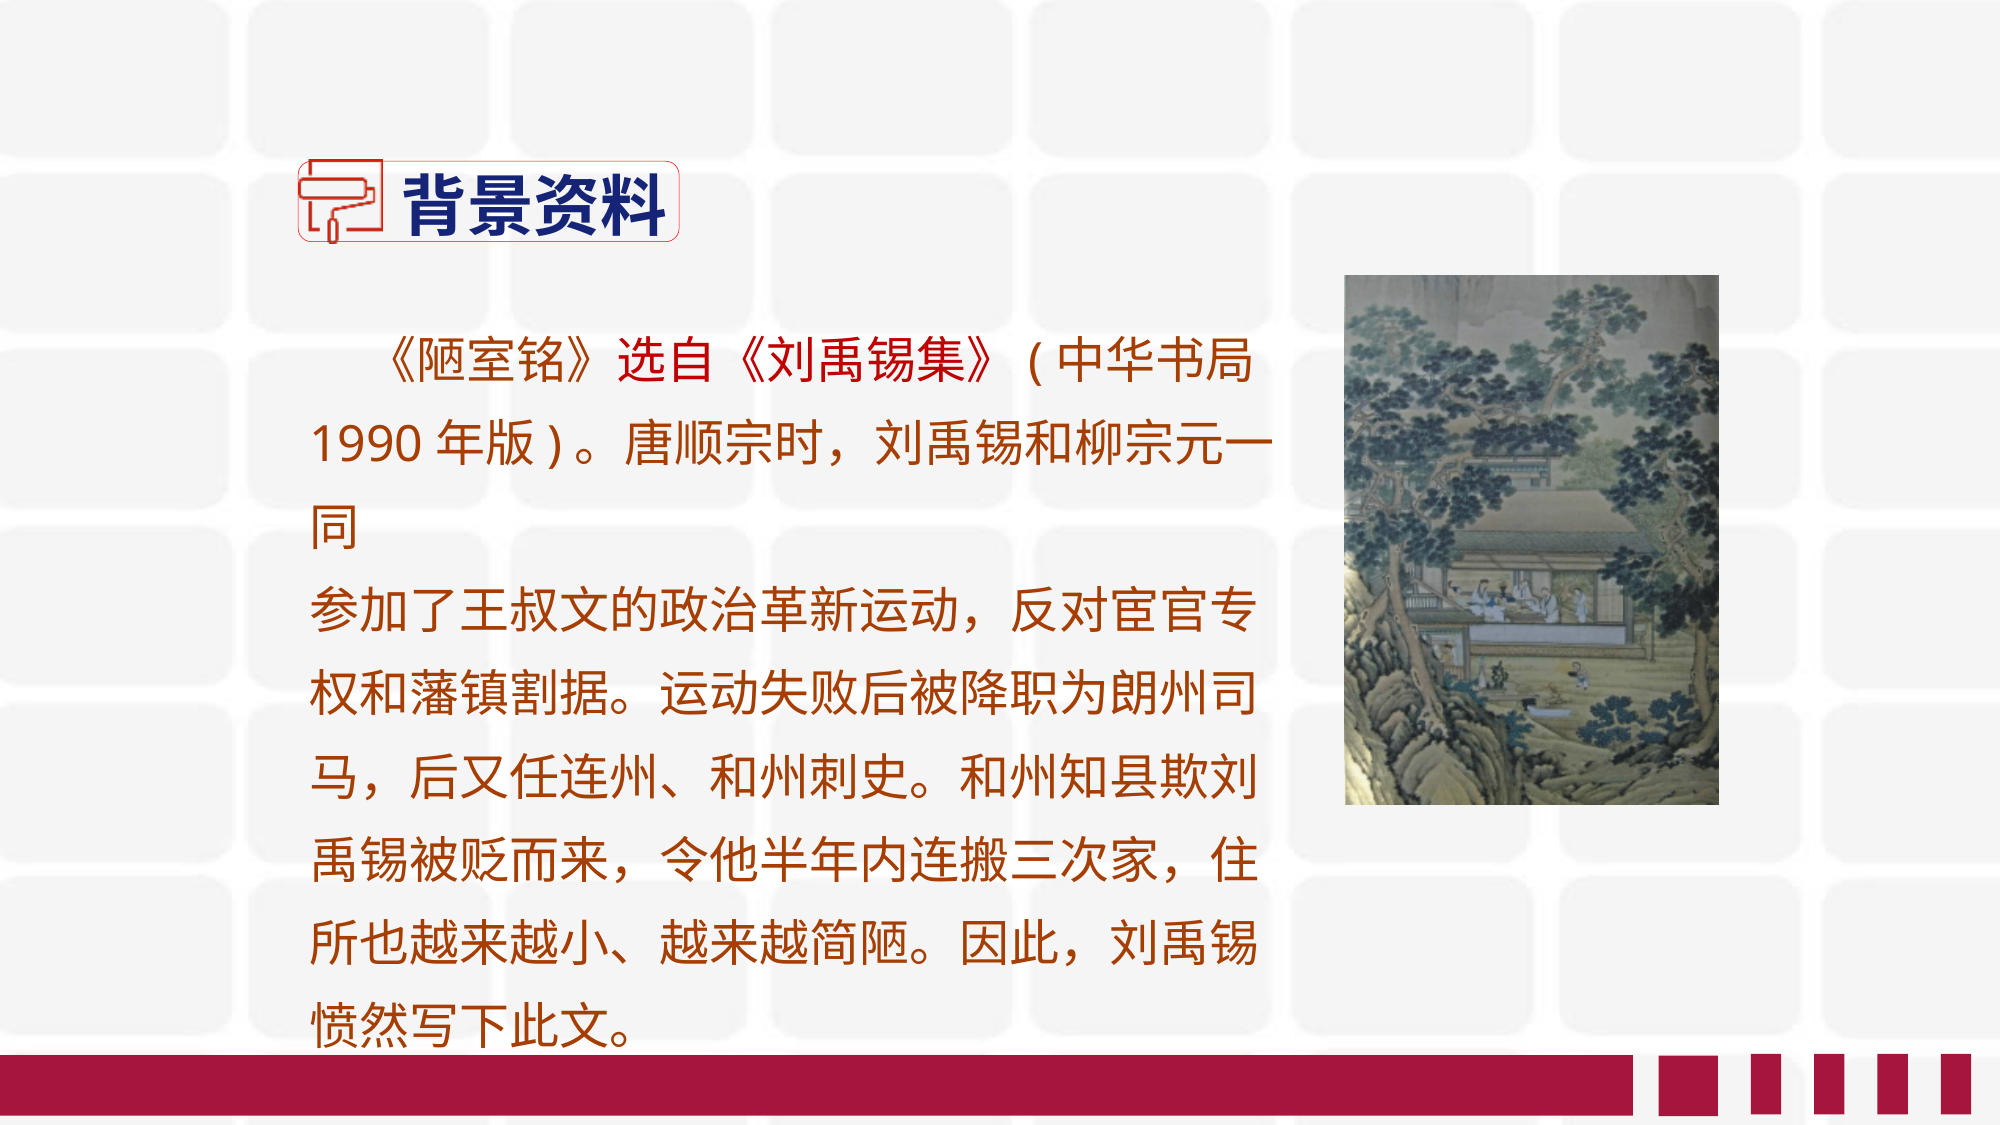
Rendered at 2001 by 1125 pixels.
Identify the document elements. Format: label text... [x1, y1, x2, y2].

list 《陋室铭》选自《刘禹锡集》(中华书局 1990年版)。唐顺宗时，刘禹锡和柳宗元一同 参加了王叔文的政治革新运动，反对宦官专权和藩镇割据。运动失败后被降职为朗州司马，后又任连州、和州刺史。和州知县欺刘禹锡被贬而来，令他半年内连搬三次家，住所也越来越小、越来越简陋。因此，刘禹锡愤然写下此文。 [298, 299, 1309, 1050]
text_box 背景资料 [385, 156, 737, 251]
picture [0, 0, 2000, 1125]
